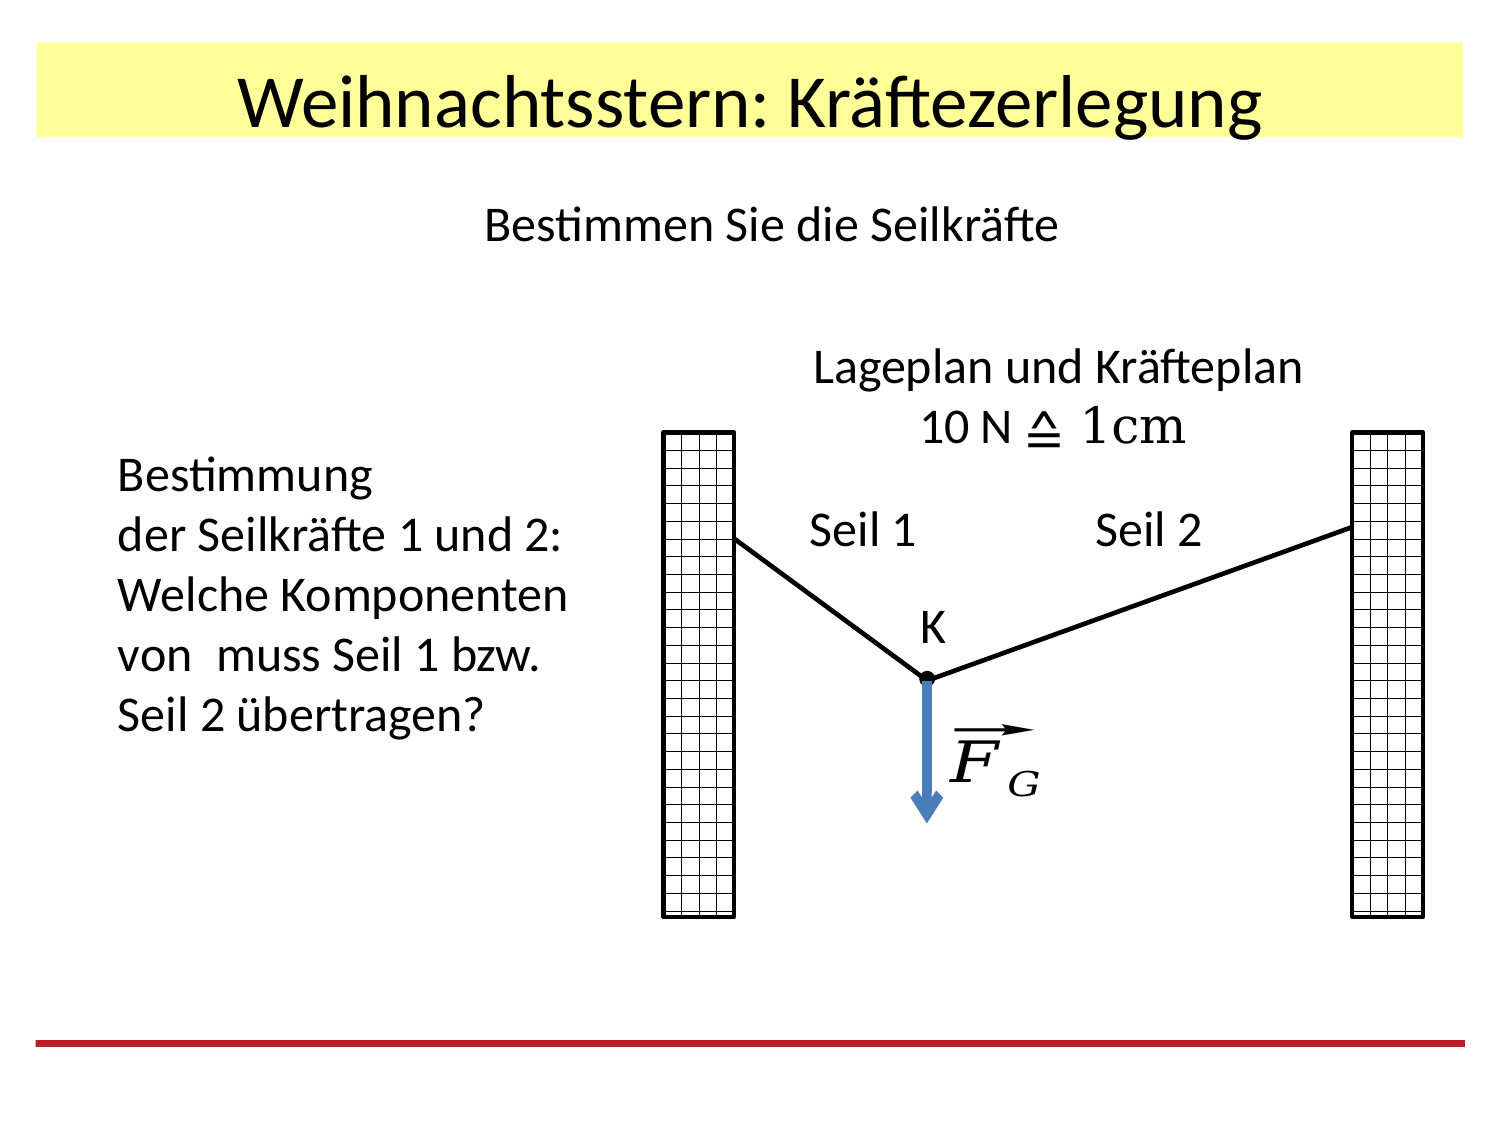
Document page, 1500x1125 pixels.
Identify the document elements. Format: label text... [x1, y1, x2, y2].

text_box Seil 1 [795, 489, 933, 537]
text_box [1350, 430, 1425, 919]
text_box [734, 538, 921, 681]
title Weihnachtsstern: Kräftezerlegung [75, 45, 1425, 233]
text_box Lageplan und Kräfteplan 10 N ≙ 1cm [798, 326, 1319, 461]
text_box Bestimmen Sie die Seilkräfte [469, 184, 1075, 260]
text_box Seil 2 [1080, 489, 1218, 525]
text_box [926, 526, 1353, 681]
text_box [661, 430, 736, 919]
